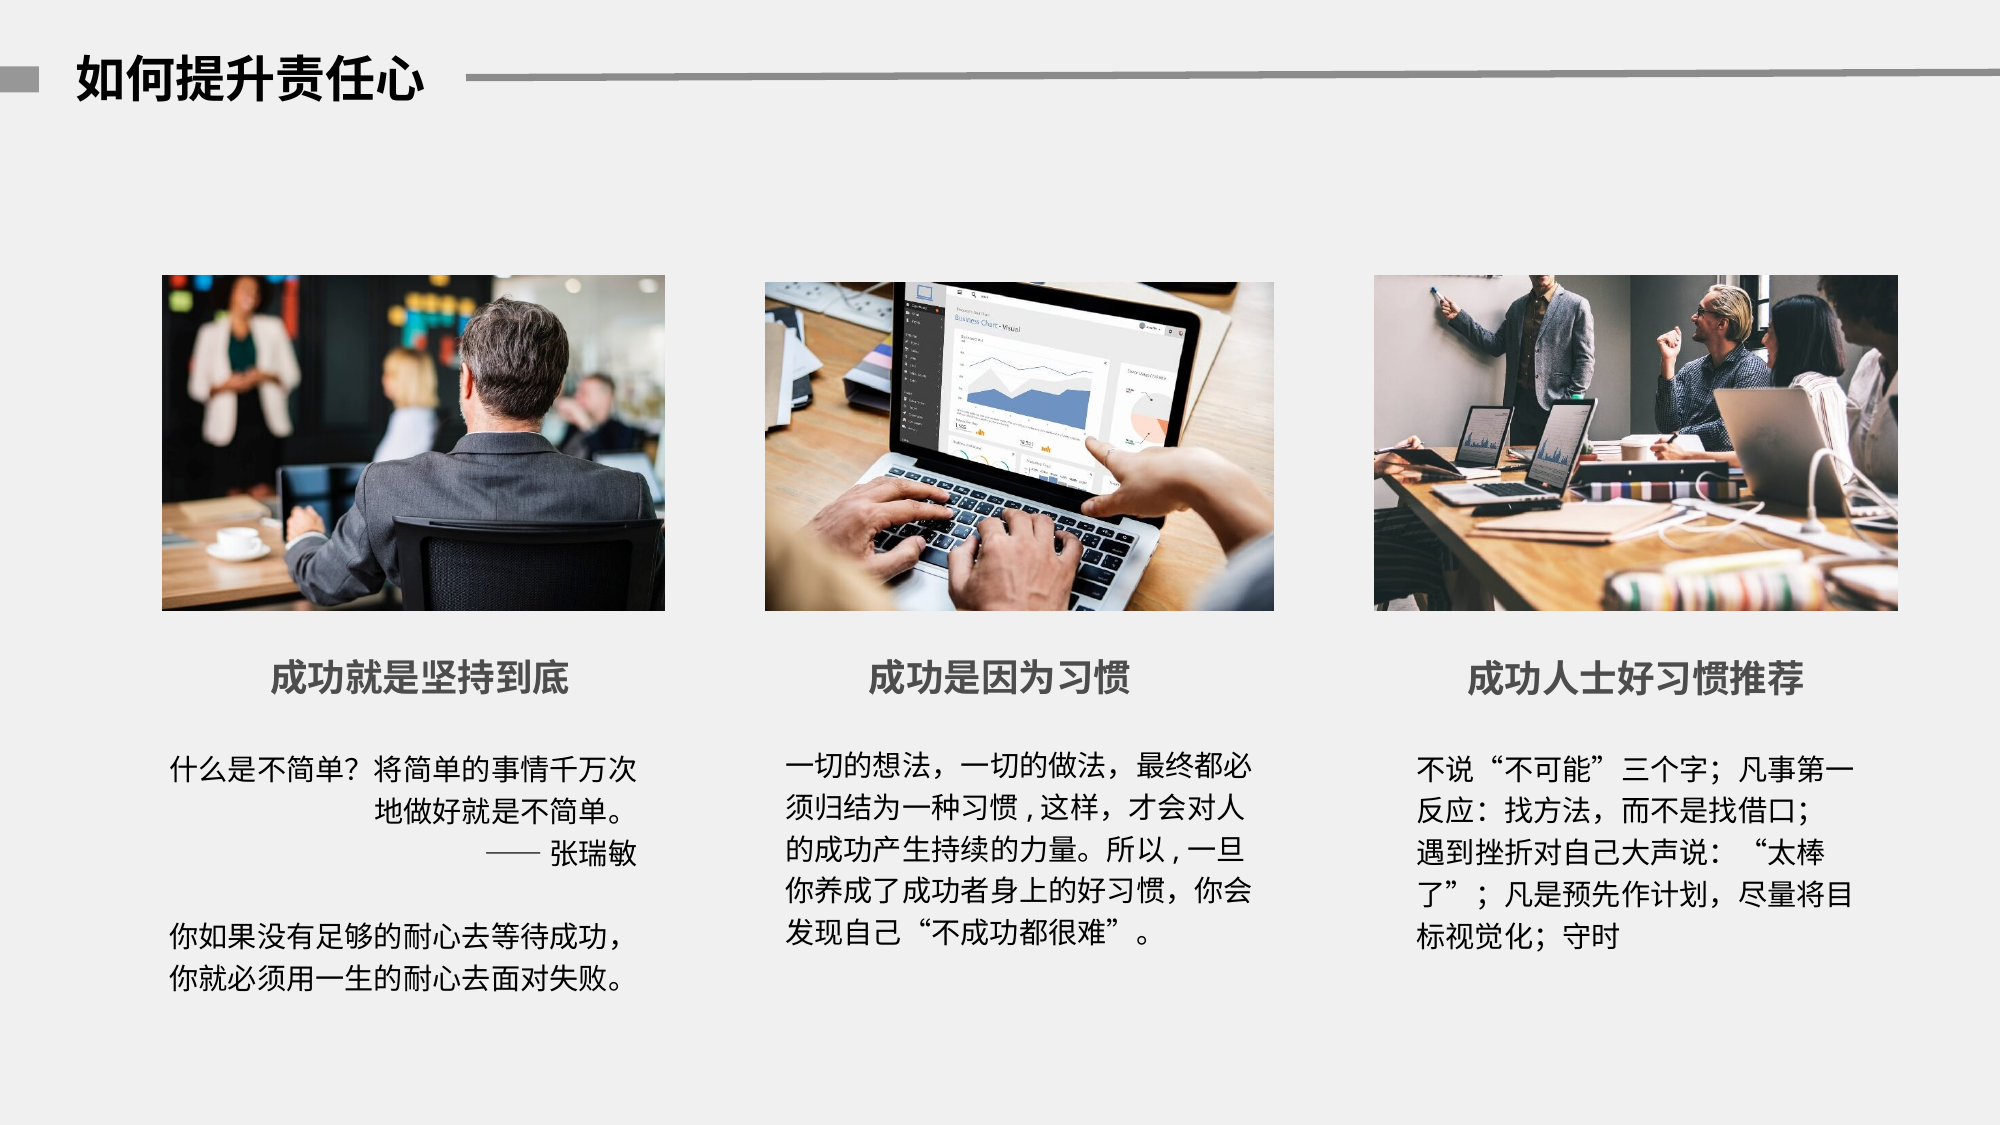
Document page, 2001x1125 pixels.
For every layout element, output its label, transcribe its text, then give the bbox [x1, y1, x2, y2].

text_box 成功就是坚持到底 [255, 646, 586, 707]
text_box 一切的想法，一切的做法，最终都必须归结为一种习惯,这样，才会对人的成功产生持续的力量。所以,一旦你养成了成功者身上的好习惯，你会发现自己“不成功都很难”。 [782, 739, 1256, 1009]
picture [764, 282, 1274, 611]
text_box 什么是不简单？将简单的事情千万次地做好就是不简单。 ——张瑞敏 你如果没有足够的耐心去等待成功，你就必须用一生的耐心去面对失败。 [162, 744, 641, 1020]
picture [162, 275, 665, 611]
text_box 成功人士好习惯推荐 [1452, 647, 1820, 707]
text_box 不说“不可能”三个字；凡事第一反应：找方法，而不是找借口； 遇到挫折对自己大声说：“太棒了”；凡是预先作计划，尽量将目标视觉化；守时 [1412, 743, 1859, 1005]
text_box 如何提升责任心 [60, 40, 466, 115]
text_box [0, 65, 40, 93]
picture [1374, 275, 1898, 611]
text_box 成功是因为习惯 [853, 646, 1147, 707]
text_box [466, 72, 2000, 79]
